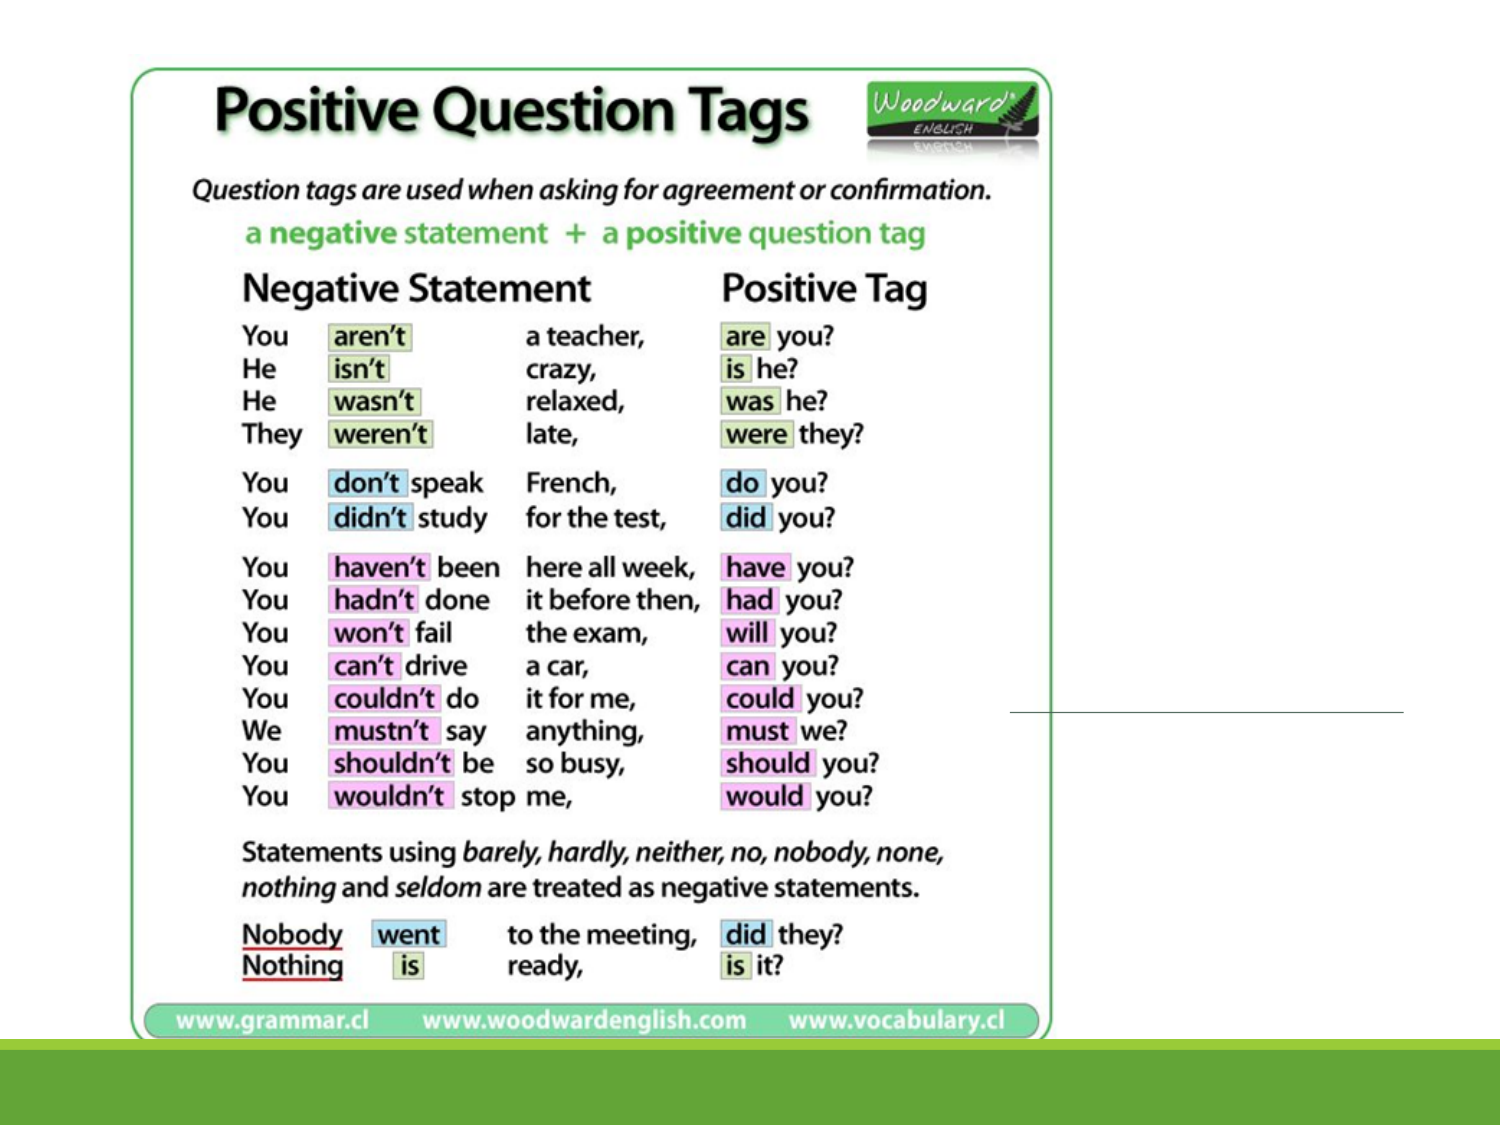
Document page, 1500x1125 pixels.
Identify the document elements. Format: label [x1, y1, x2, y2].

text_box [1233, 1038, 1500, 1049]
list [0, 53, 1225, 1061]
text_box [0, 0, 1500, 1038]
text_box [0, 1049, 1500, 1125]
